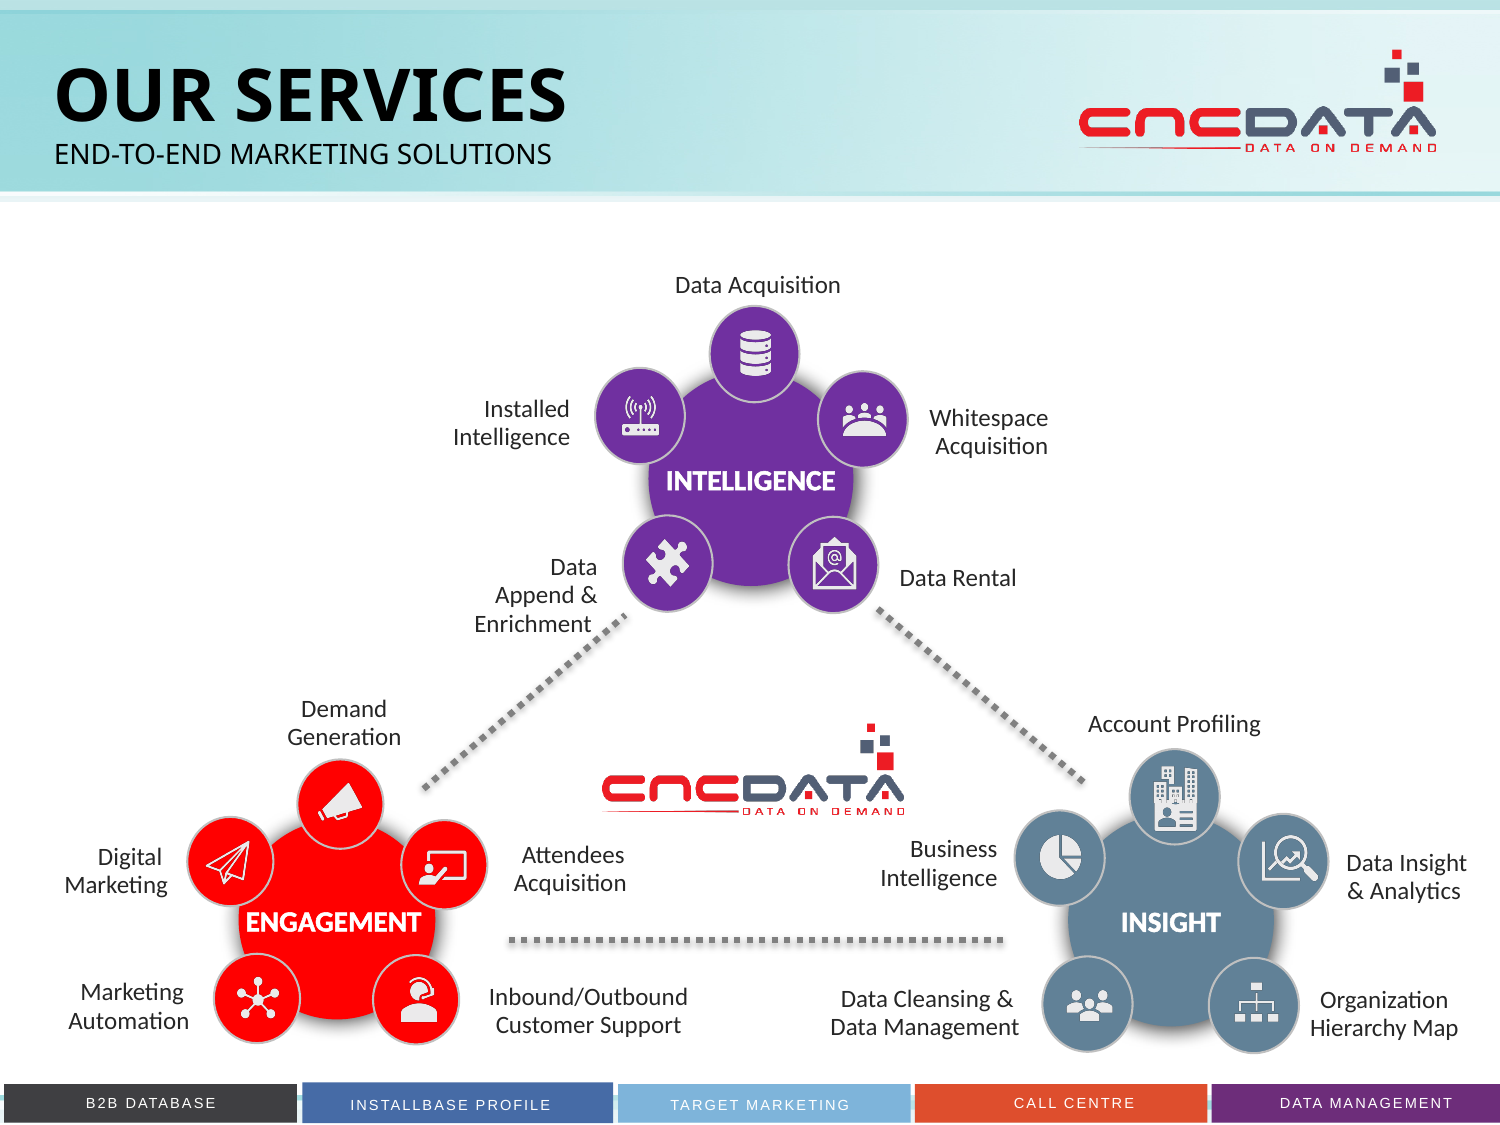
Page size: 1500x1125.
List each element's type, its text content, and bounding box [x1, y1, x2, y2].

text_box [48, 262, 1487, 1054]
title Our Services end-to-end marketing Solutions [38, 26, 1161, 192]
picture [297, 1095, 302, 1123]
picture [614, 1095, 618, 1123]
picture [0, 1095, 4, 1123]
picture [0, 0, 1500, 202]
